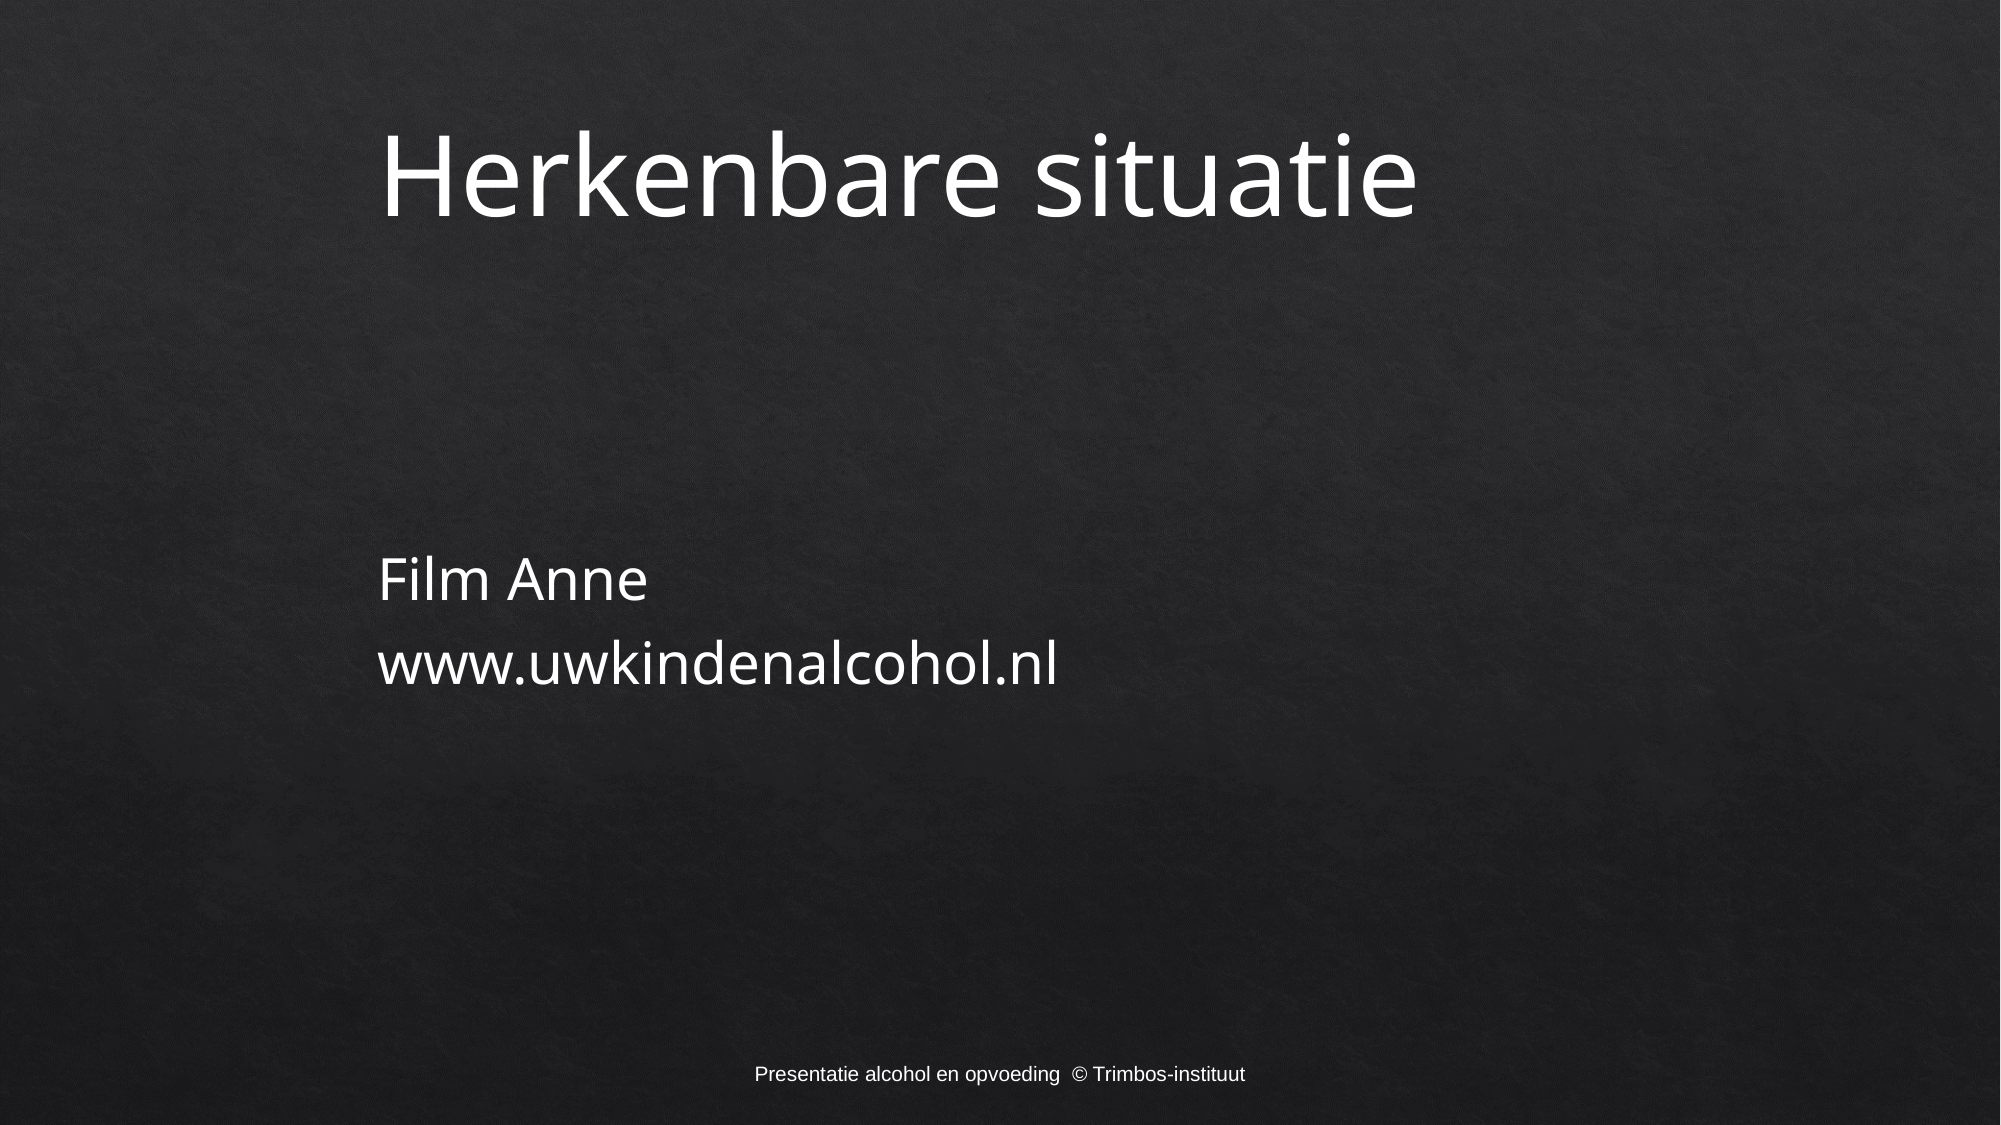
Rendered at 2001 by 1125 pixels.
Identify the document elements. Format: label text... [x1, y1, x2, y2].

picture [0, 0, 2001, 1125]
title Herkenbare situatie [362, 99, 1637, 260]
list Film Anne www.uwkindenalcohol.nl [362, 284, 1637, 950]
footer Presentatie alcohol en opvoeding © Trimbos-instituut [662, 1042, 1338, 1103]
